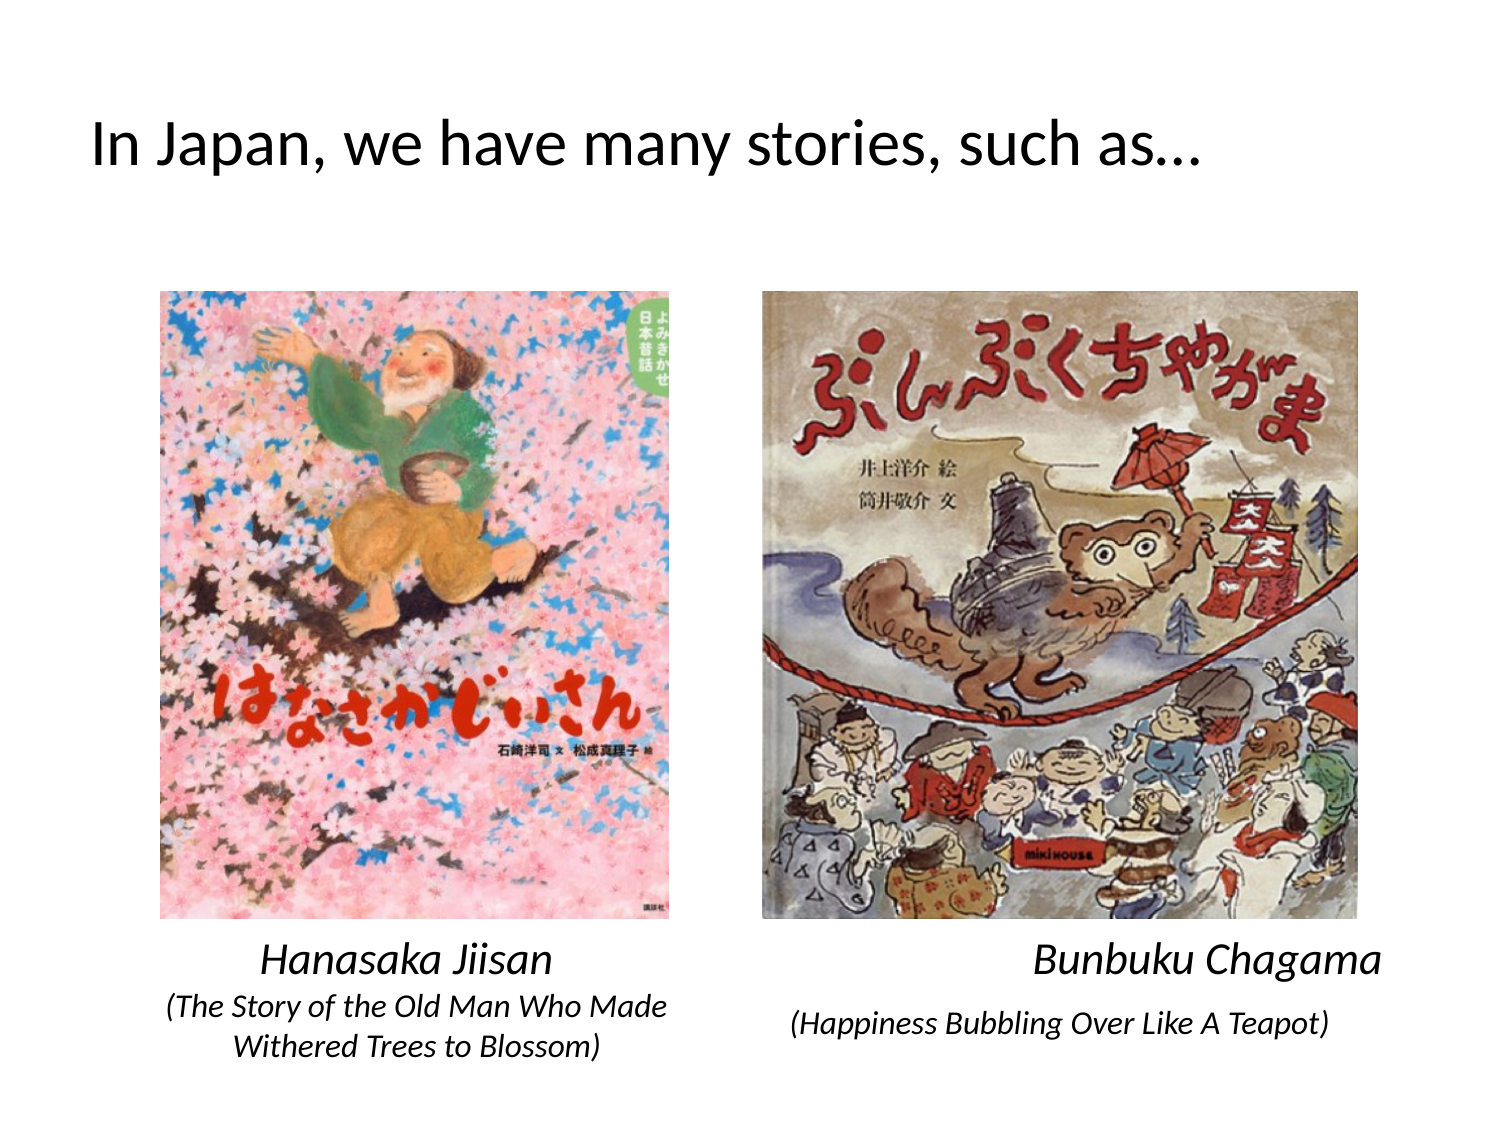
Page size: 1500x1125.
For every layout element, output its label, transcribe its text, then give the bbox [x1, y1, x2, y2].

title In Japan, we have many stories, such as… [75, 45, 1425, 233]
text_box (Happiness Bubbling Over Like A Teapot) [774, 993, 1346, 1049]
list Hanasaka Jiisan Bunbuku Chagama (The Story of the Old Man Who Made Withered Trees to Blossom) [75, 262, 1425, 1093]
picture [762, 291, 1358, 919]
picture [160, 291, 669, 919]
